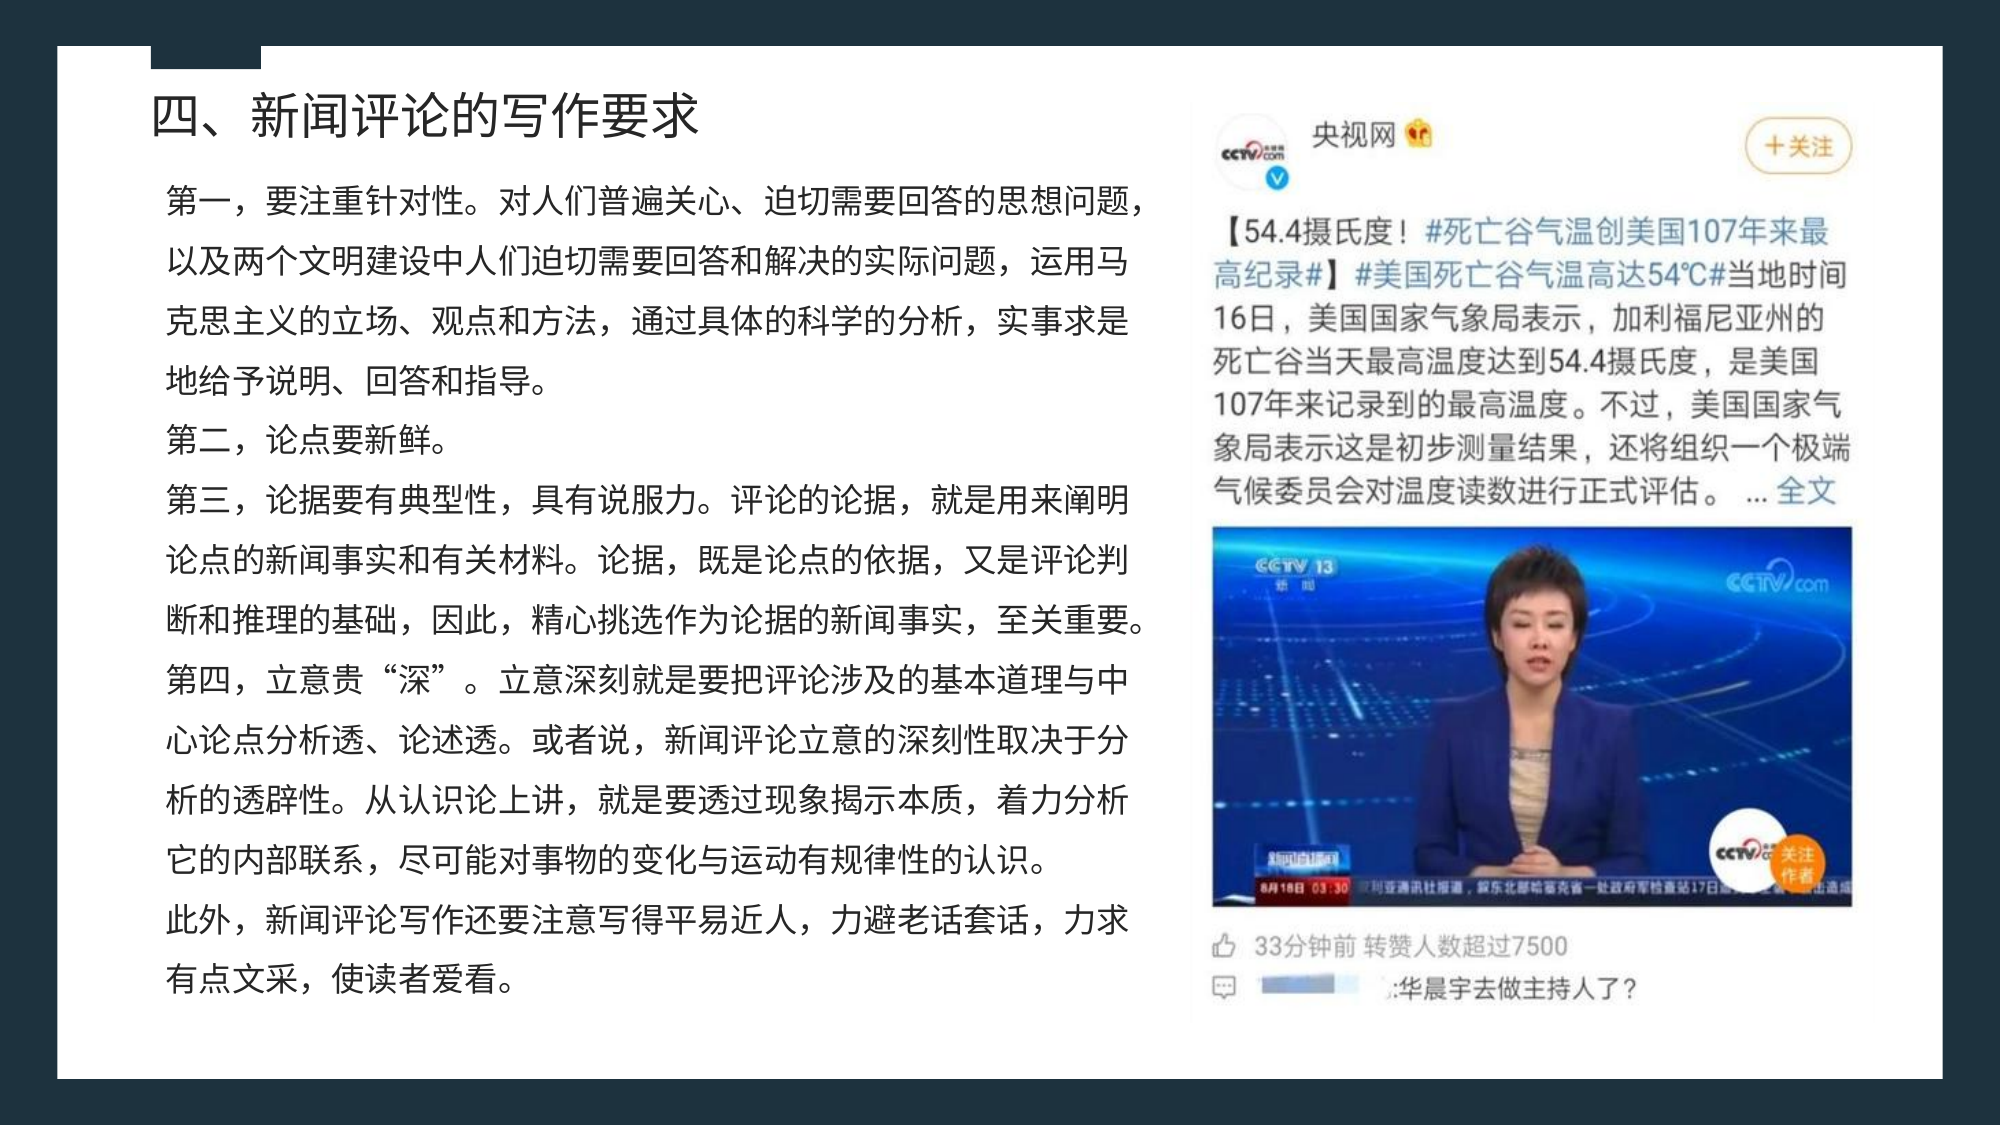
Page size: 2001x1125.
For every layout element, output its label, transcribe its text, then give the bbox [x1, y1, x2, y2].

text_box 第一，要注重针对性。对人们普遍关心、迫切需要回答的思想问题，以及两个文明建设中人们迫切需要回答和解决的实际问题，运用马克思主义的立场、观点和方法，通过具体的科学的分析，实事求是地给予说明、回答和指导。 第二，论点要新鲜。 第三，论据要有典型性，具有说服力。评论的论据，就是用来阐明论点的新闻事实和有关材料。论据，既是论点的依据，又是评论判断和推理的基础，因此，精心挑选作为论据的新闻事实，至关重要。 第四，立意贵“深”。立意深刻就是要把评论涉及的基本道理与中心论点分析透、论述透。或者说，新闻评论立意的深刻性取决于分析的透辟性。从认识论上讲，就是要透过现象揭示本质，着力分析它的内部联系，尽可能对事物的变化与运动有规律性的认识。 此外，新闻评论写作还要注意写得平易近人，力避老话套话，力求有点文采，使读者爱看。 [150, 152, 1151, 1006]
picture [1190, 102, 1875, 1023]
text_box 四、新闻评论的写作要求 [150, 77, 846, 152]
